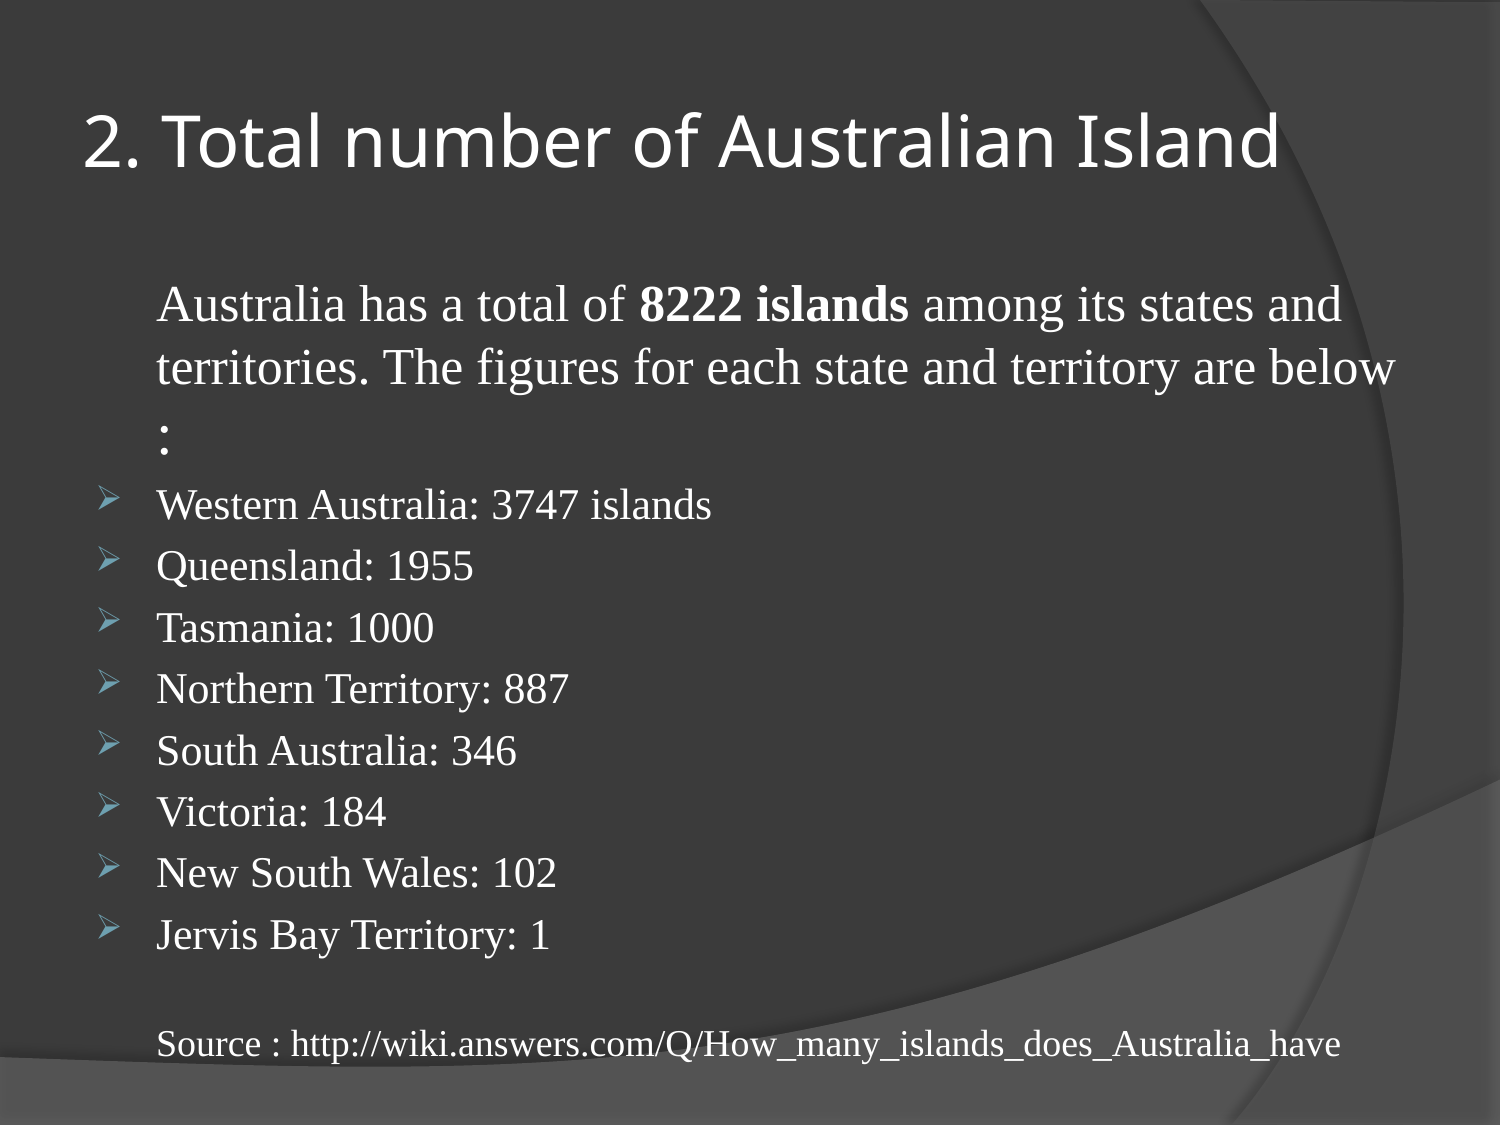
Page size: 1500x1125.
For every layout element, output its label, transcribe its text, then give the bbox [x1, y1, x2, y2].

list Australia has a total of 8222 islands among its states and territories. The figures for each state and territory are below : Western Australia: 3747 islands Queensland: 1955 Tasmania: 1000 Northern Territory: 887 South Australia: 346 Victoria: 184 New South Wales: 102 Jervis Bay Territory: 1 Source : http://wiki.answers.com/Q/How_many_islands_does_Australia_have [75, 262, 1425, 1079]
title 2. Total number of Australian Island [75, 45, 1300, 233]
